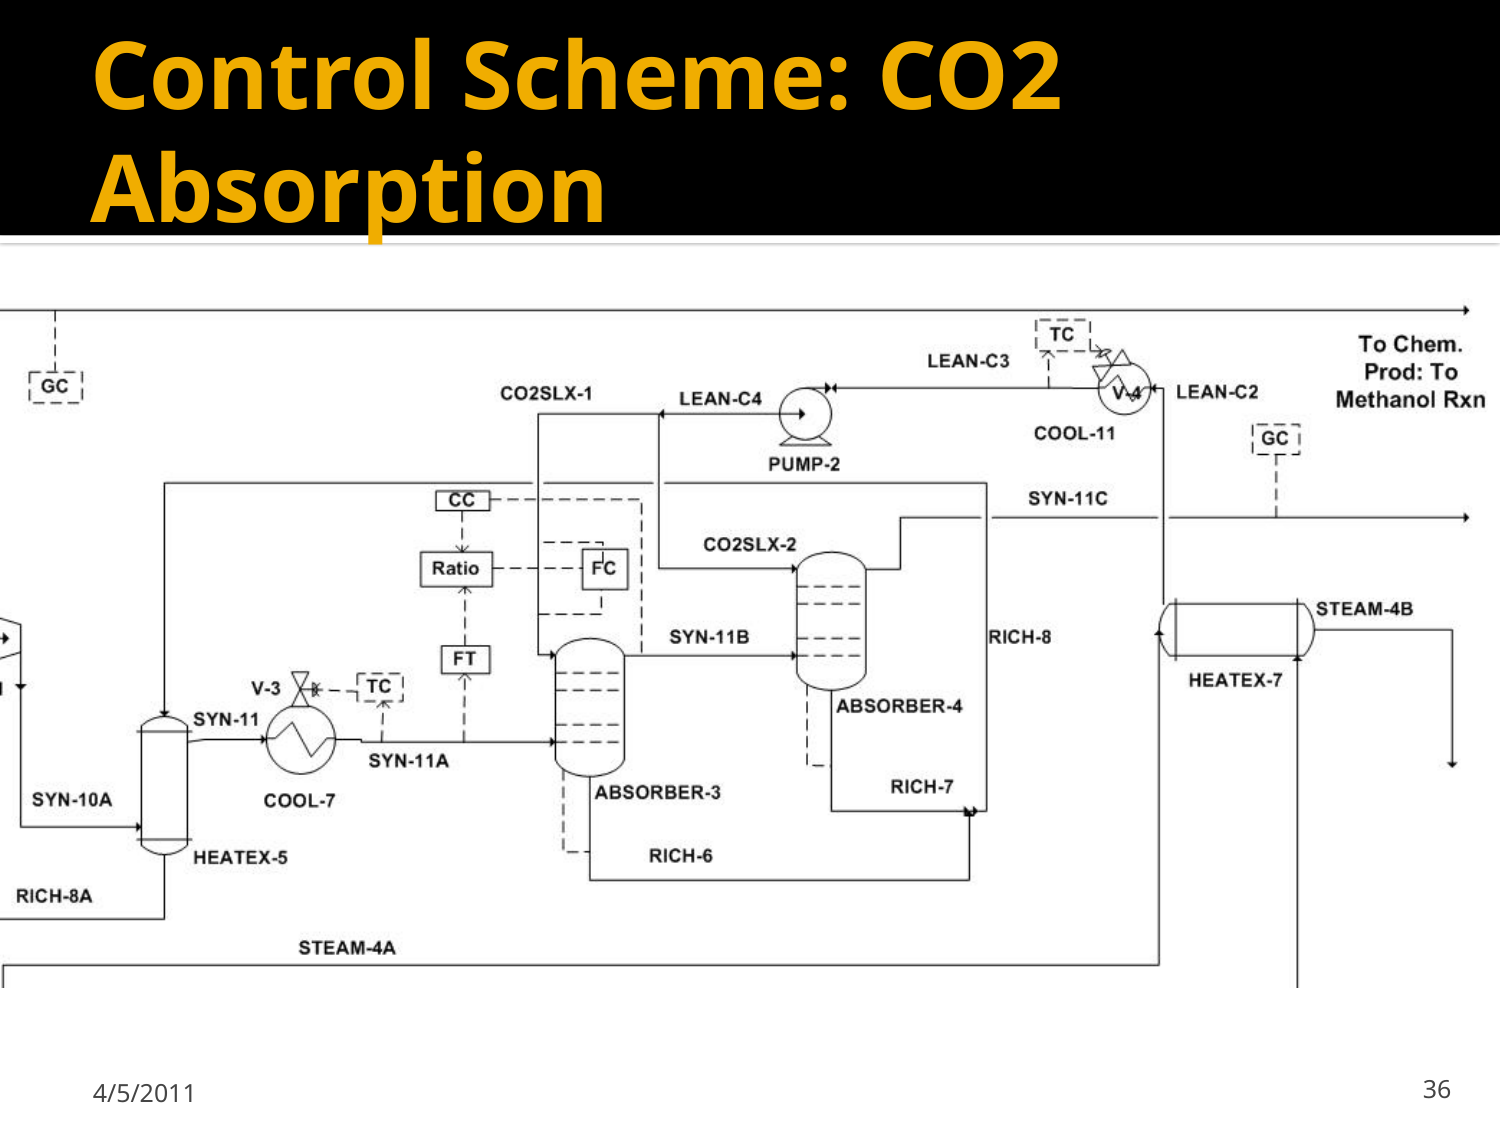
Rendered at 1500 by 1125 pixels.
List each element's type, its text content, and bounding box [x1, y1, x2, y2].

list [0, 287, 1488, 988]
slide_number 36 [1345, 1062, 1467, 1108]
title Control Scheme: CO2 Absorption [75, 25, 1425, 231]
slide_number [75, 1062, 425, 1108]
